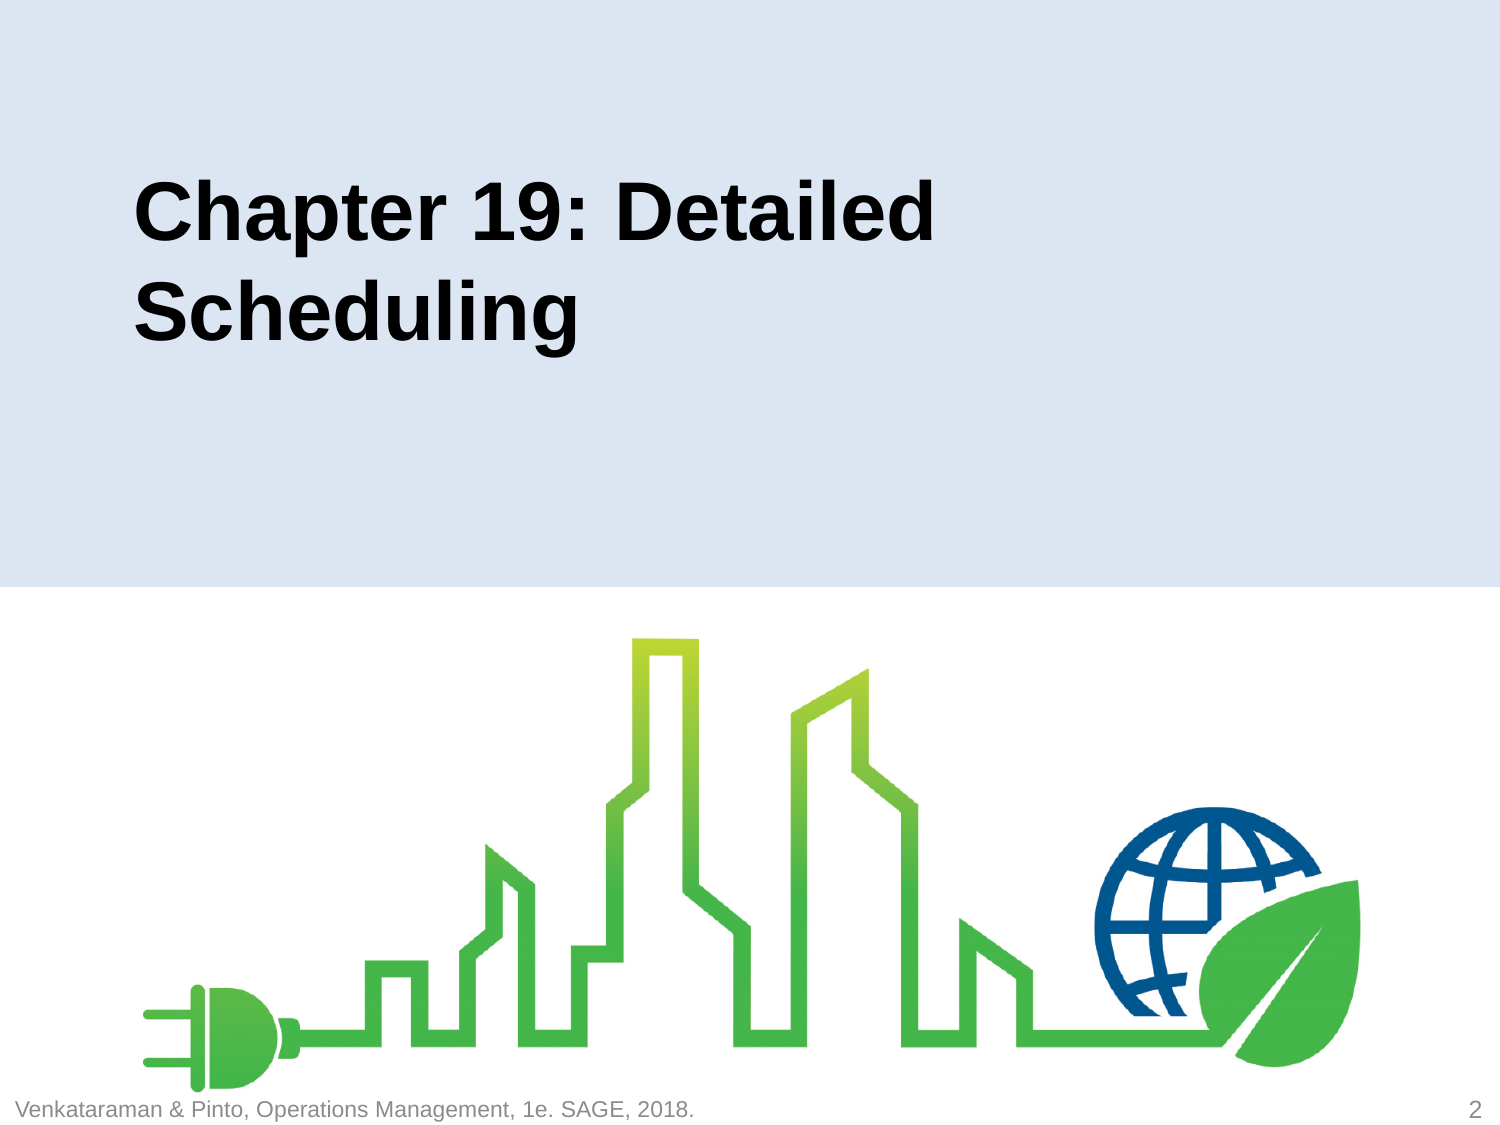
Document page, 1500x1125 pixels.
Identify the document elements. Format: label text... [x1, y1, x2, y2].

picture [0, 587, 1500, 1125]
slide_number 2 [1449, 1087, 1498, 1125]
title Chapter 19: Detailed Scheduling [118, 149, 1394, 374]
footer Venkataraman & Pinto, Operations Management, 1e. SAGE, 2018. [0, 1087, 1194, 1125]
